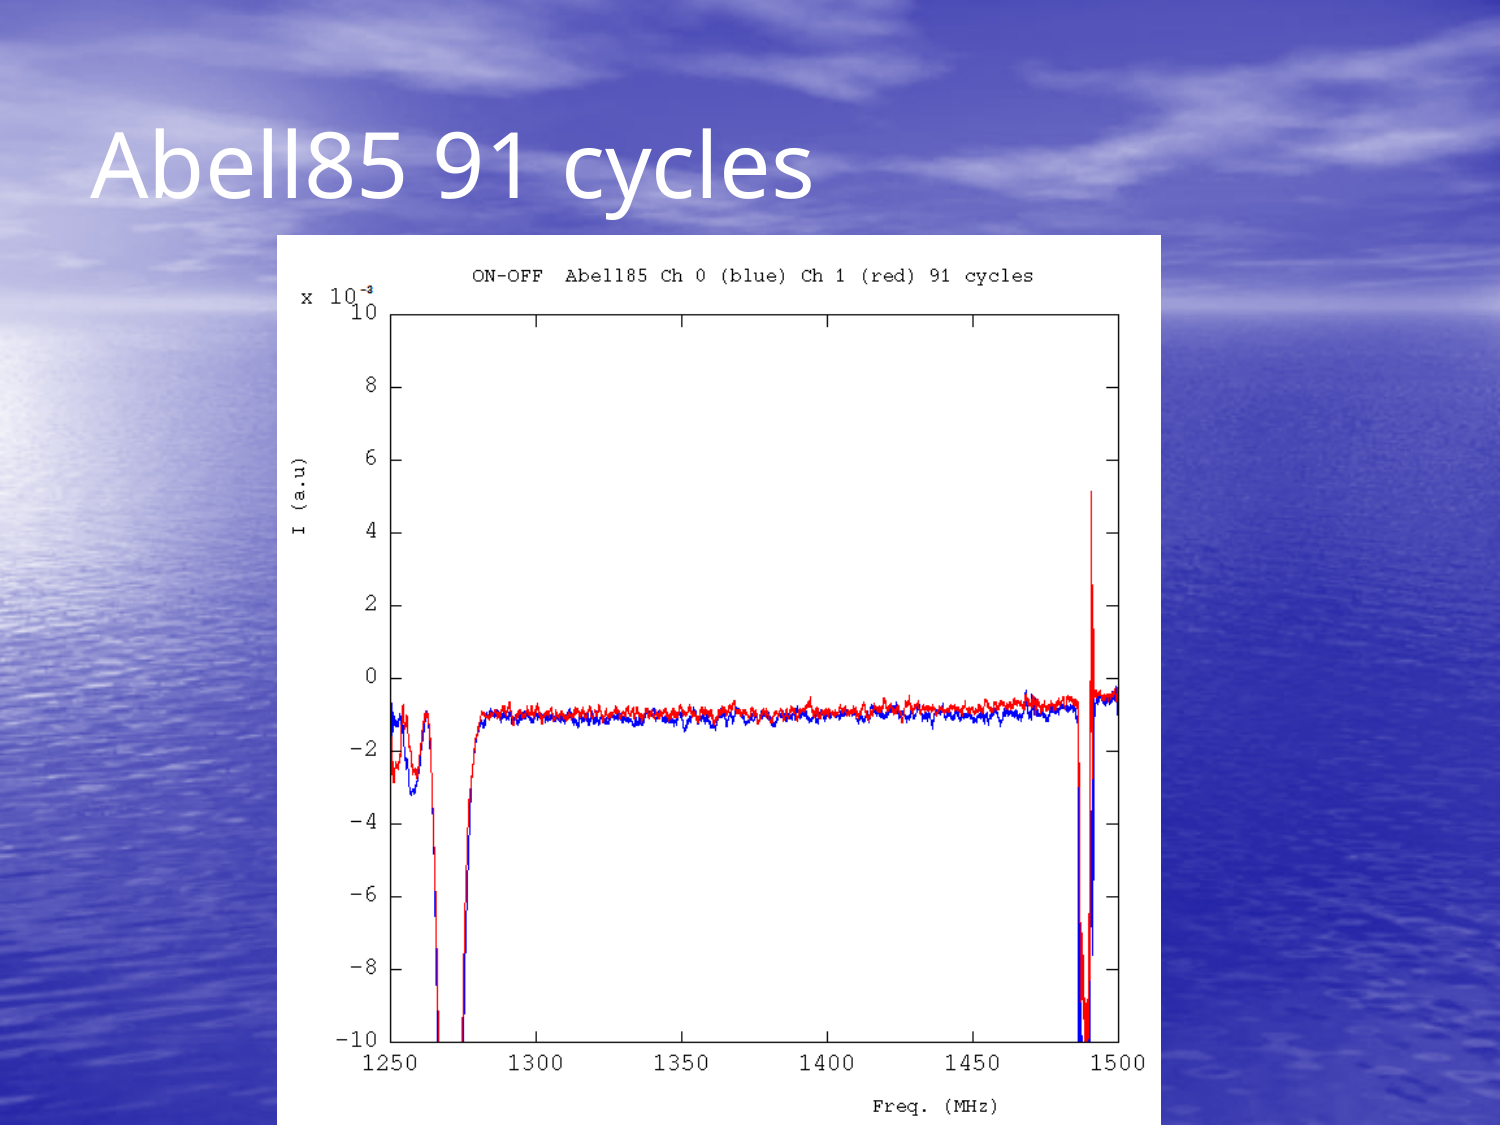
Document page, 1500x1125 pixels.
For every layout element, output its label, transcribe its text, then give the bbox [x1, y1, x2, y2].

picture [277, 235, 1161, 1125]
title Abell85 91 cycles [74, 47, 1426, 276]
